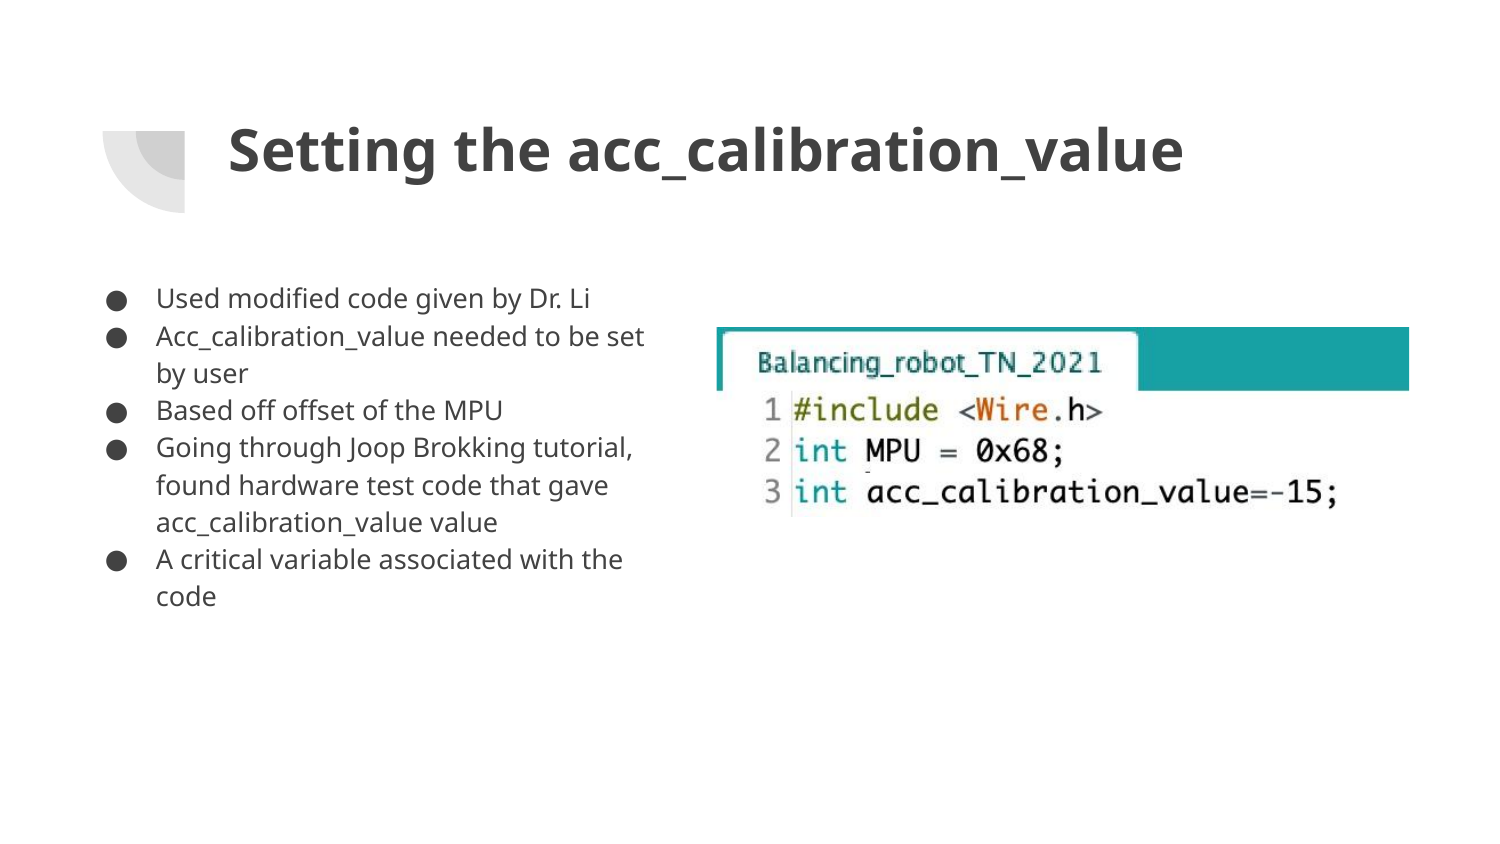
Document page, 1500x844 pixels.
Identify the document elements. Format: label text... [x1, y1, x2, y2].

list Used modified code given by Dr. Li Acc_calibration_value needed to be set by user Based off offset of the MPU Going through Joop Brokking tutorial, found hardware test code that gave acc_calibration_value value A critical variable associated with the code [65, 262, 667, 744]
picture [716, 326, 1410, 517]
title Setting the acc_calibration_value [213, 98, 1368, 263]
